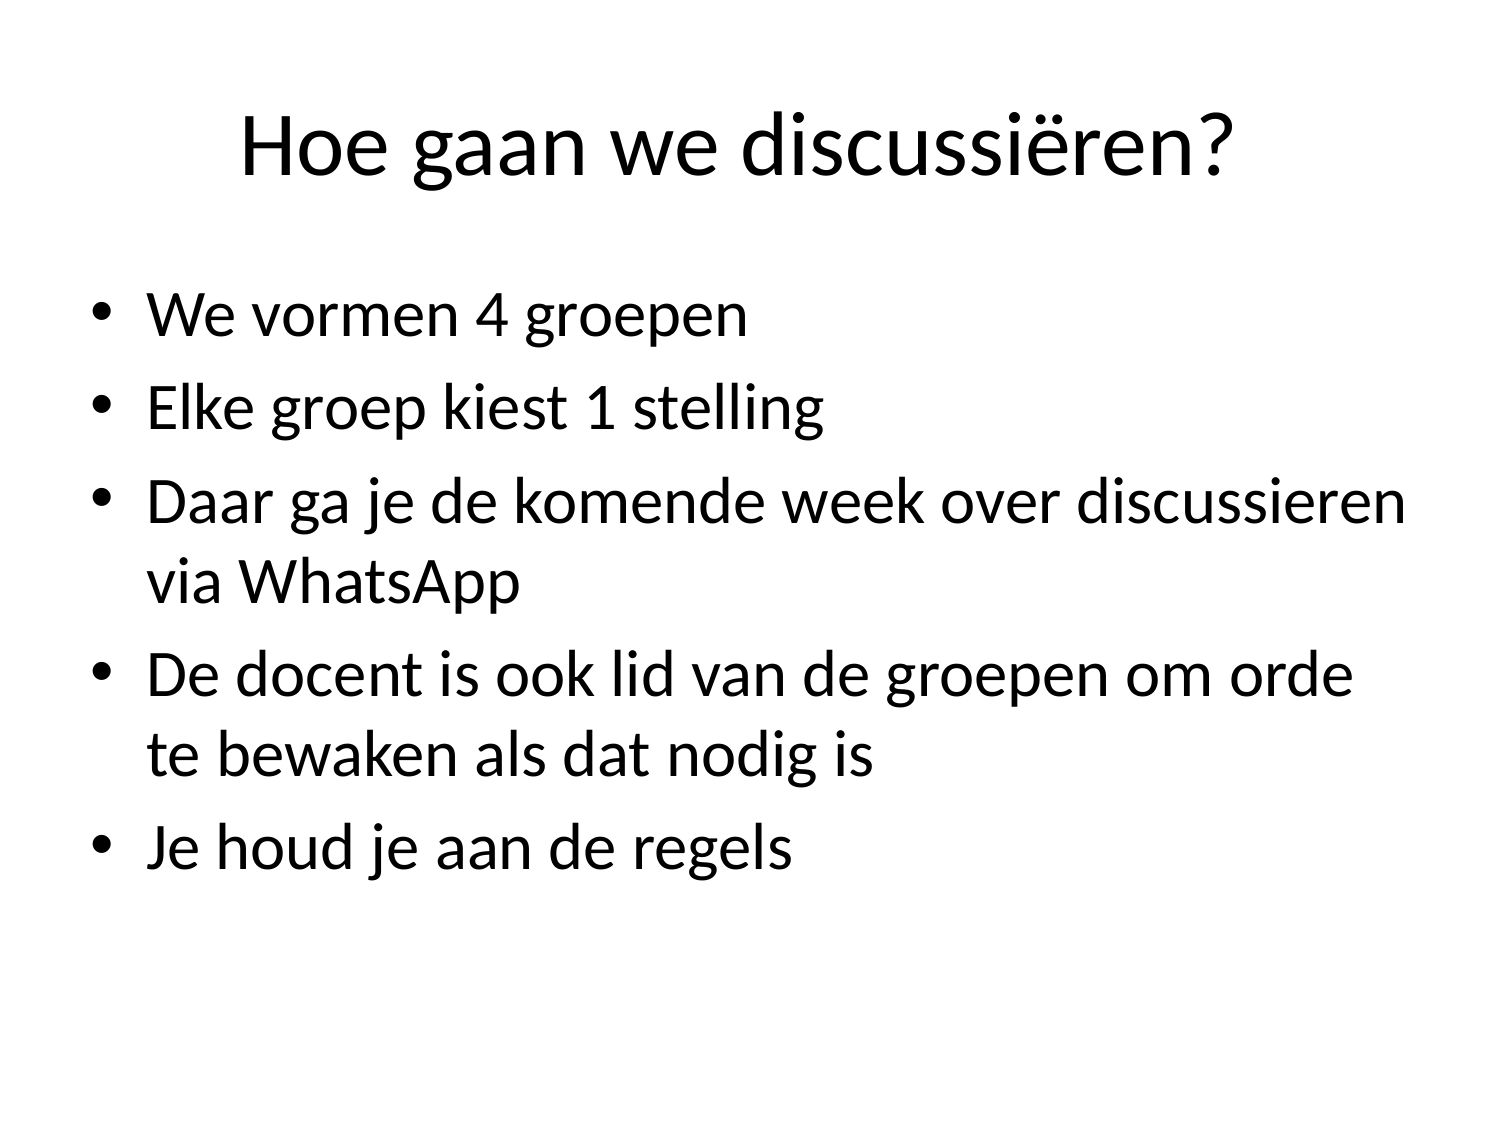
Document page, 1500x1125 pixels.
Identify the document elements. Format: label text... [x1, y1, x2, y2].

list We vormen 4 groepen Elke groep kiest 1 stelling Daar ga je de komende week over discussieren via WhatsApp De docent is ook lid van de groepen om orde te bewaken als dat nodig is Je houd je aan de regels [75, 262, 1425, 1005]
title Hoe gaan we discussiëren? [75, 45, 1425, 233]
